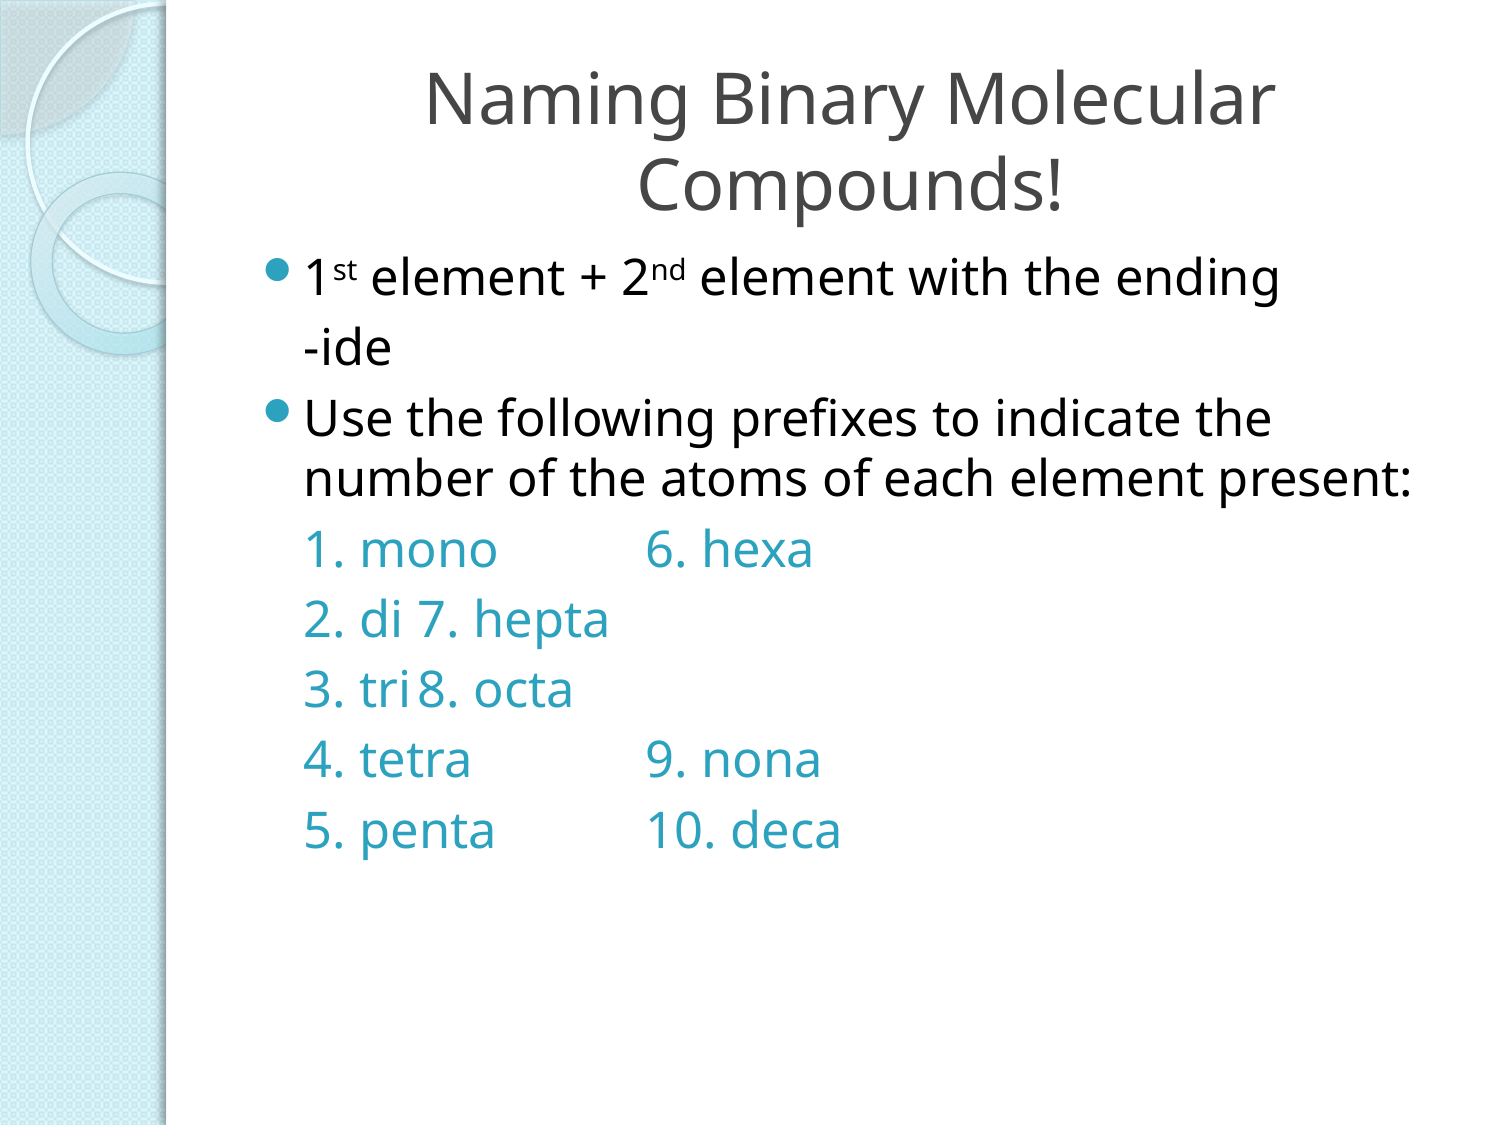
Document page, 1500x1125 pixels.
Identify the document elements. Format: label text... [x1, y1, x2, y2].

title Naming Binary Molecular Compounds! [235, 45, 1466, 233]
list 1st element + 2nd element with the ending -ide Use the following prefixes to indicate the number of the atoms of each element present: 1. mono 6. hexa 2. di 7. hepta 3. tri 8. octa 4. tetra 9. nona 5. penta 10. deca [235, 237, 1466, 1025]
